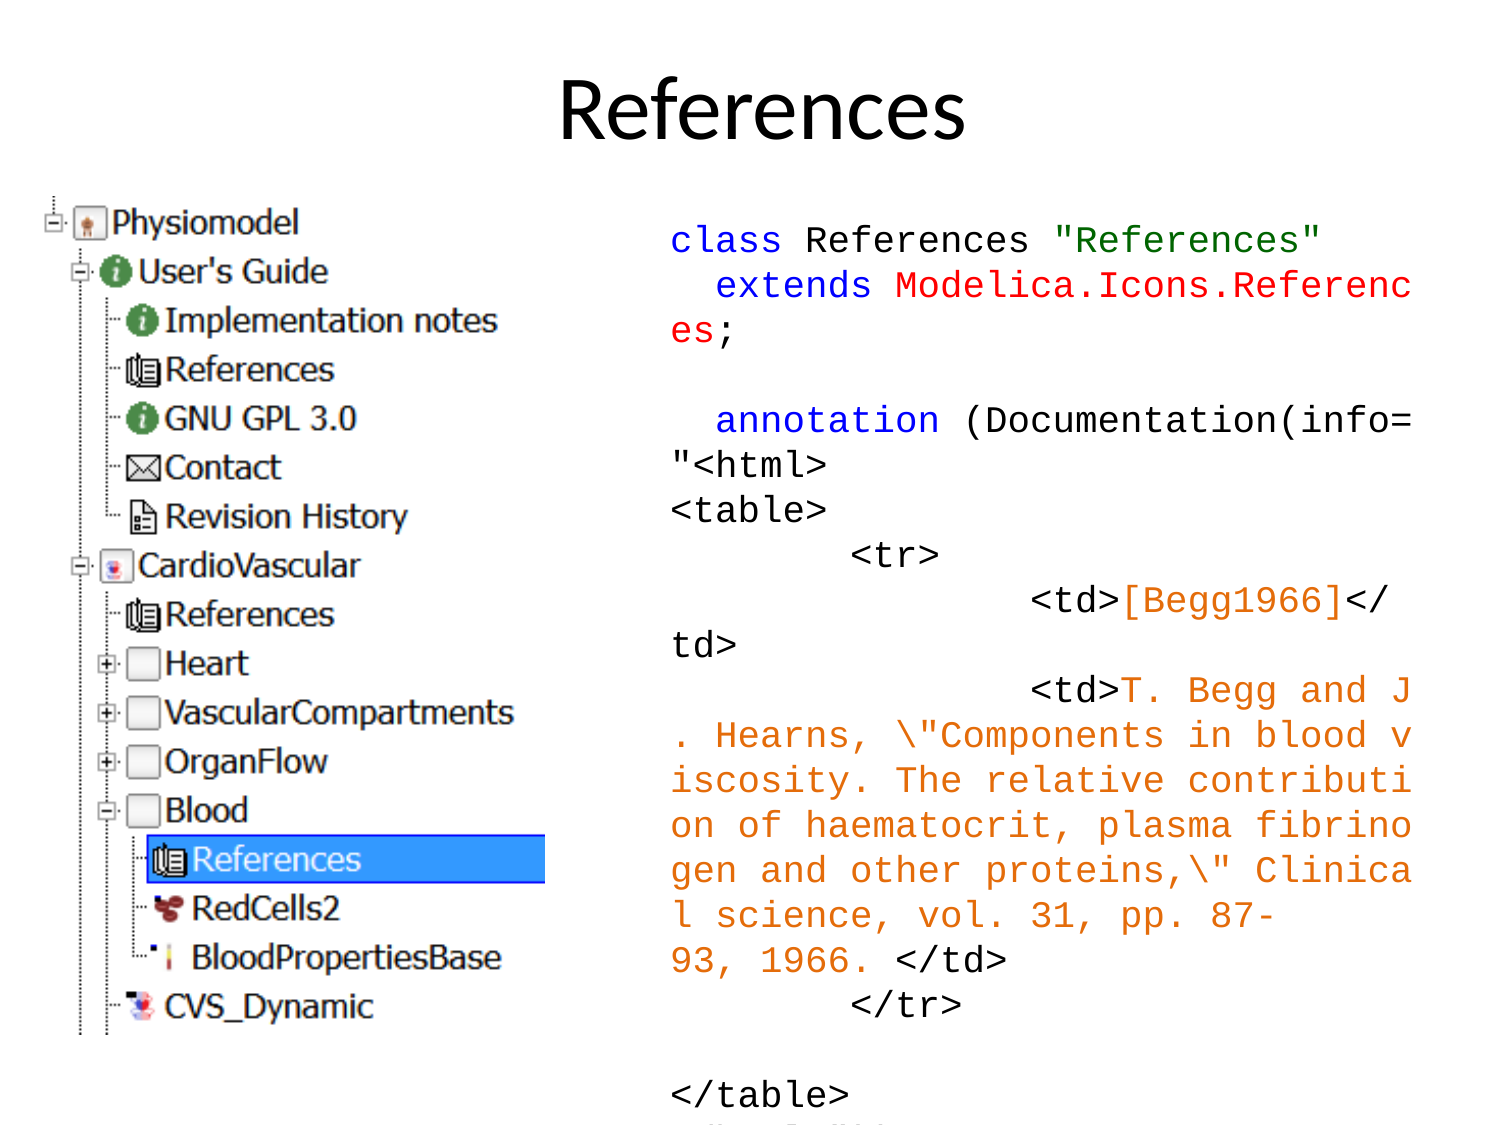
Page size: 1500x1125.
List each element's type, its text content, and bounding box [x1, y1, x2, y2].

picture [41, 196, 546, 1036]
text_box class References "References" extends Modelica.Icons.References; annotation (Documentation(info="<html> <table> <tr> <td>[Begg1966]</td> <td>T. Begg and J. Hearns, \"Components in blood viscosity. The relative contribution of haematocrit, plasma fibrinogen and other proteins,\" Clinical science, vol. 31, pp. 87-93, 1966. </td> </tr> </table> </html>")); end References; [655, 208, 1447, 1125]
title References [348, 9, 1177, 197]
